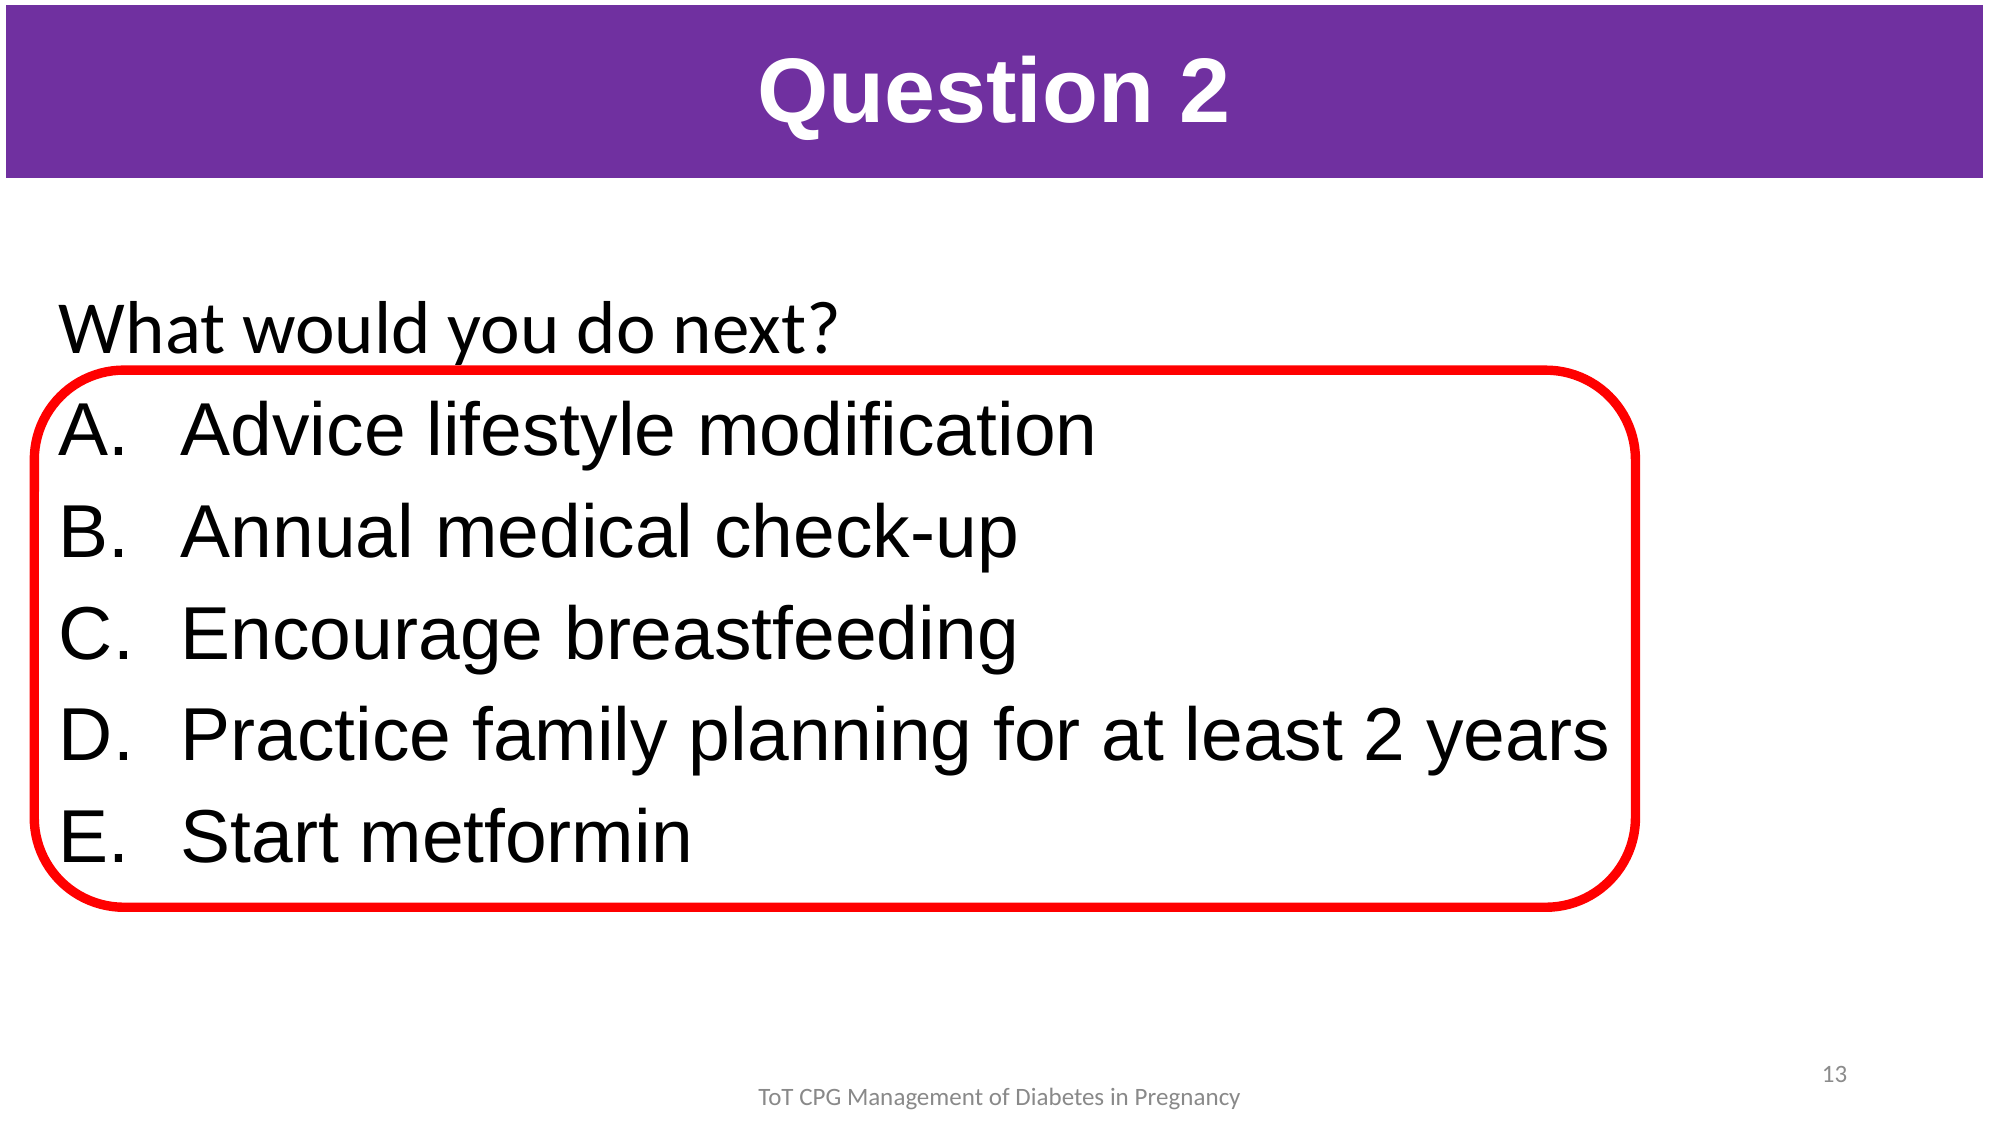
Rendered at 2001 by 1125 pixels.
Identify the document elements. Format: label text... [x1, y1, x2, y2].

slide_number 13 [1412, 1042, 1863, 1103]
list What would you do next? Advice lifestyle modification Annual medical check-up Encourage breastfeeding Practice family planning for at least 2 years Start metformin [43, 199, 1984, 1071]
table_header Question 2 [6, 5, 1983, 178]
footer ToT CPG Management of Diabetes in Pregnancy [662, 1065, 1338, 1125]
text_box [33, 369, 1637, 909]
